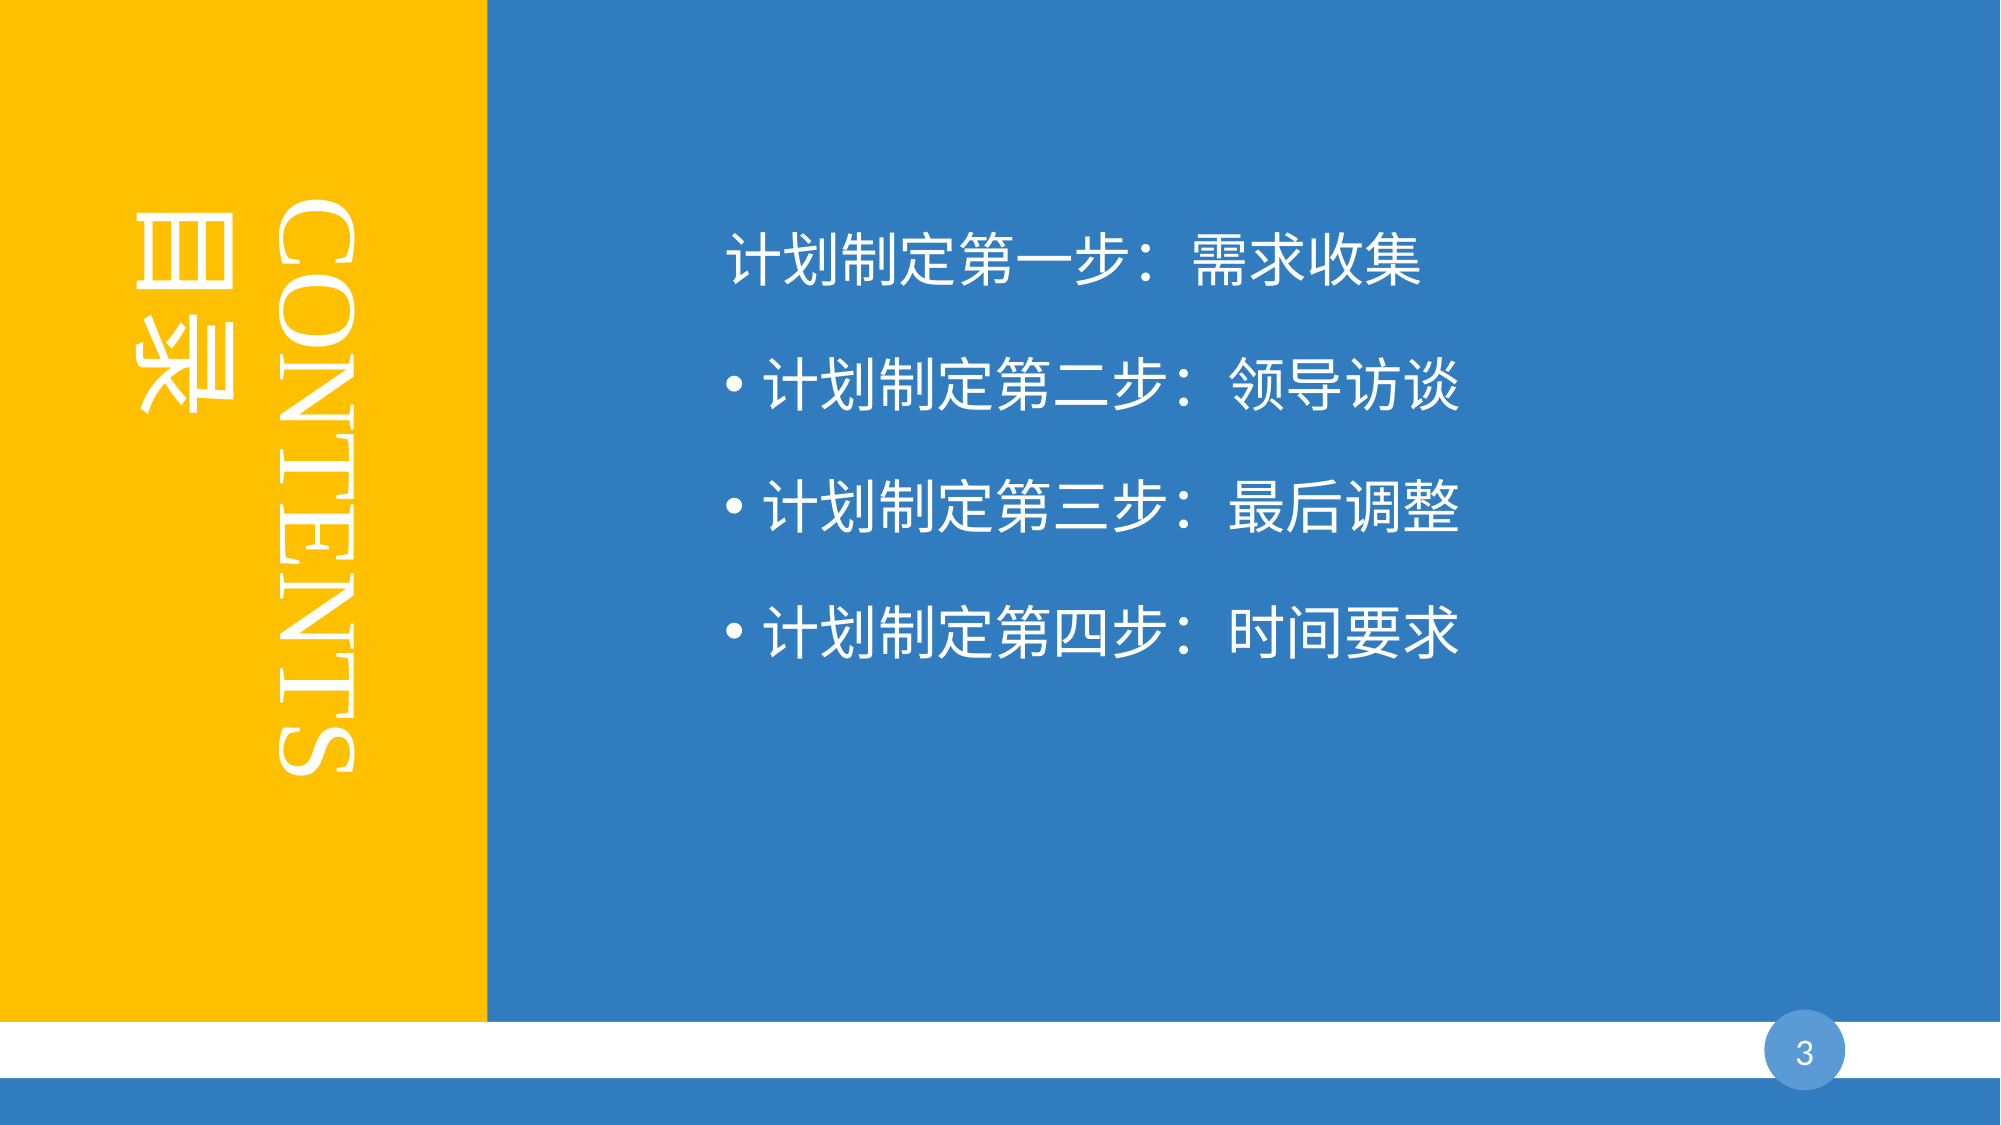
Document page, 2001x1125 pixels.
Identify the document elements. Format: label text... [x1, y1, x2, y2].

list 计划制定第一步：需求收集 [709, 180, 1788, 305]
text_box 计划制定第四步：时间要求 [709, 553, 1788, 700]
text_box [0, 0, 488, 1023]
text_box 计划制定第二步：领导访谈 [709, 305, 1788, 428]
text_box CONTENTS 目录 [97, 180, 400, 838]
text_box 计划制定第三步：最后调整 [709, 428, 1788, 553]
